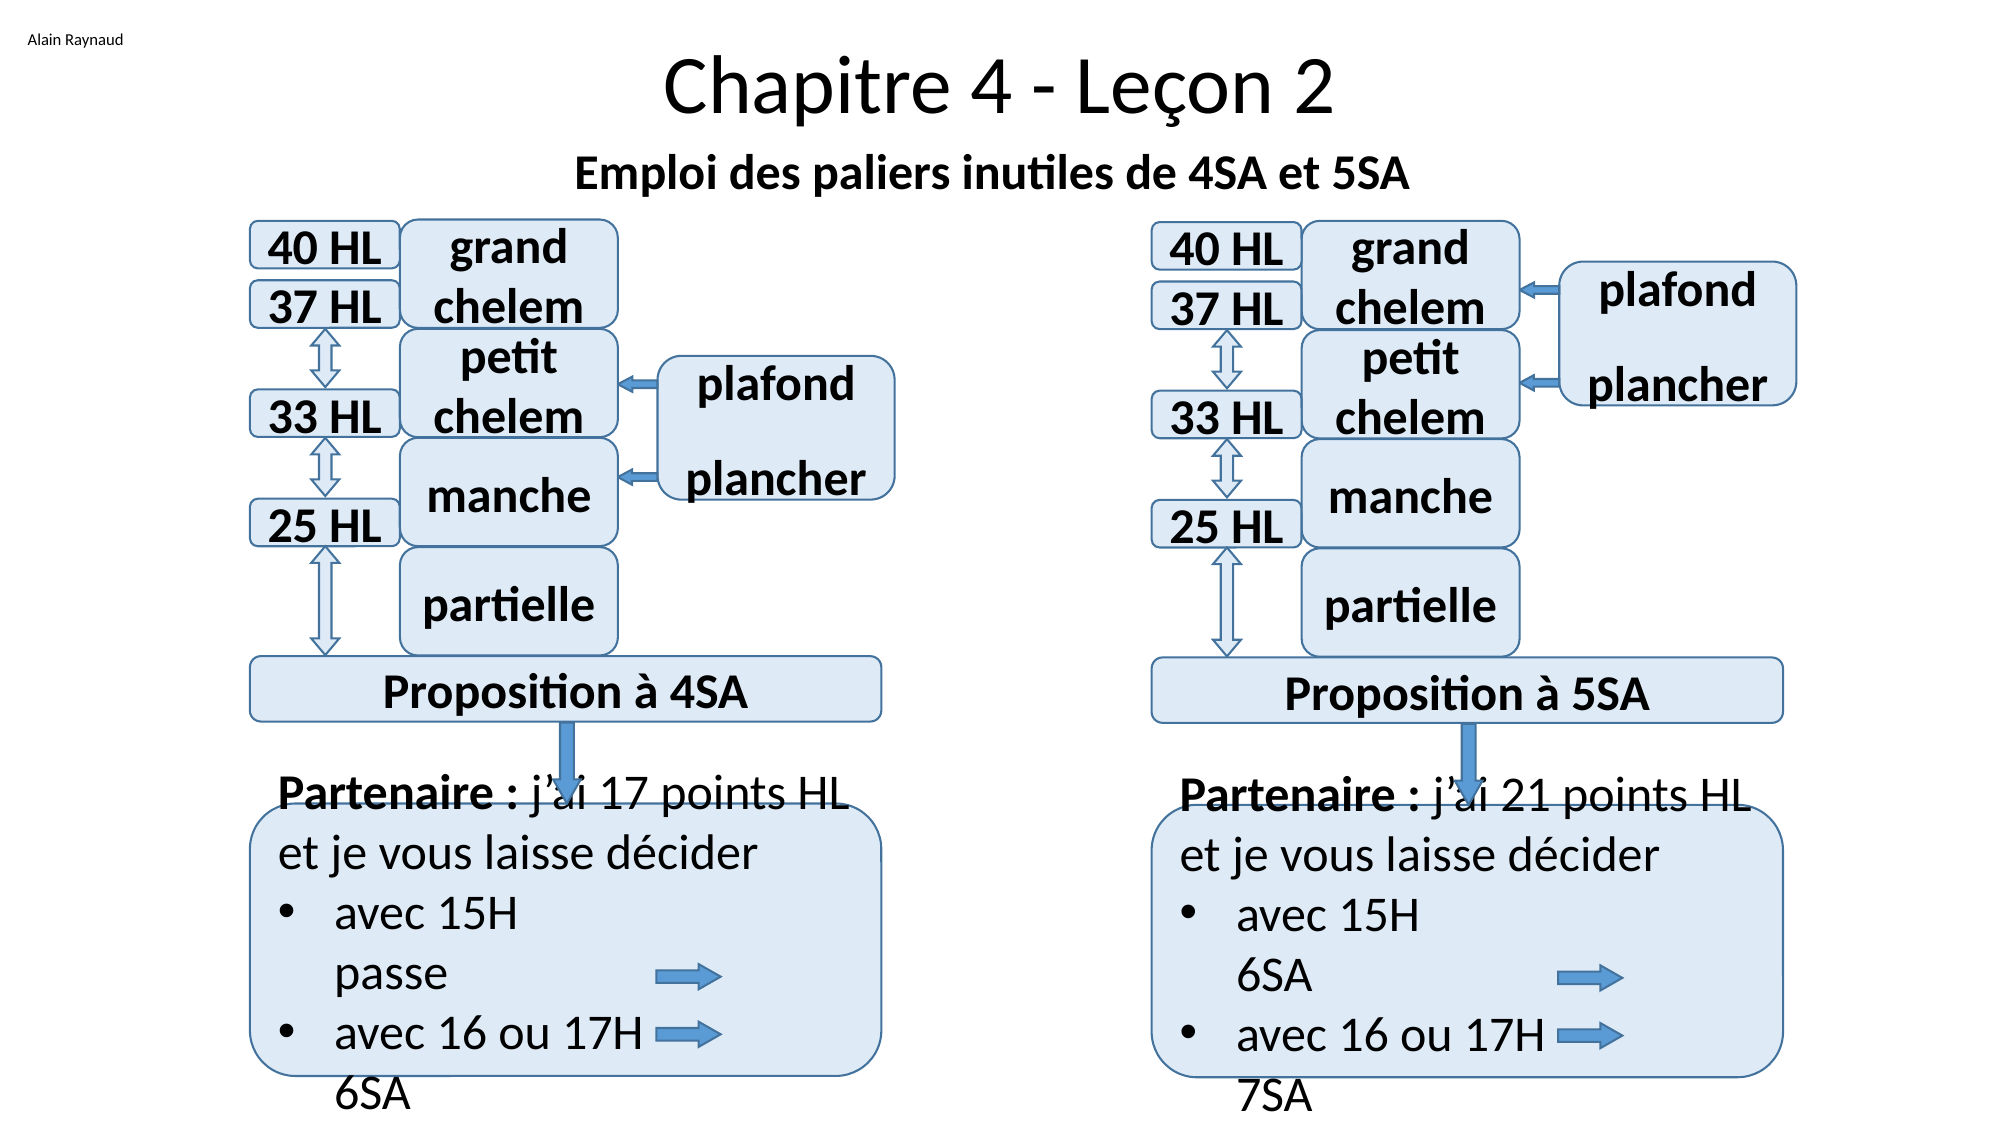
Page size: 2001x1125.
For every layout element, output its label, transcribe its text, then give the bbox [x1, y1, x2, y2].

text_box [1557, 963, 1625, 993]
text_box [249, 219, 618, 328]
subtitle Emploi des paliers inutiles de 4SA et 5SA [37, 139, 1948, 1088]
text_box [1520, 261, 1797, 406]
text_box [1151, 220, 1520, 330]
text_box Proposition à 4SA [248, 655, 883, 723]
text_box Alain Raynaud [12, 21, 147, 57]
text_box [249, 437, 618, 547]
text_box [1453, 722, 1485, 807]
text_box Partenaire : j’ai 17 points HL et je vous laisse décider avec 15H passe avec 16 ou 17H 6SA [248, 802, 883, 1078]
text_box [1212, 547, 1520, 657]
text_box [655, 1019, 723, 1049]
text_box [311, 546, 618, 656]
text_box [618, 355, 895, 500]
text_box [1557, 1021, 1625, 1050]
text_box Partenaire : j’ai 21 points HL et je vous laisse décider avec 15H 6SA avec 16 ou 17H 7SA [1150, 803, 1785, 1079]
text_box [249, 328, 618, 437]
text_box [1151, 439, 1520, 548]
text_box [655, 962, 723, 992]
text_box Proposition à 5SA [1150, 656, 1785, 724]
text_box [551, 721, 583, 806]
title Chapitre 4 - Leçon 2 [249, 38, 1750, 139]
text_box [1151, 330, 1520, 439]
